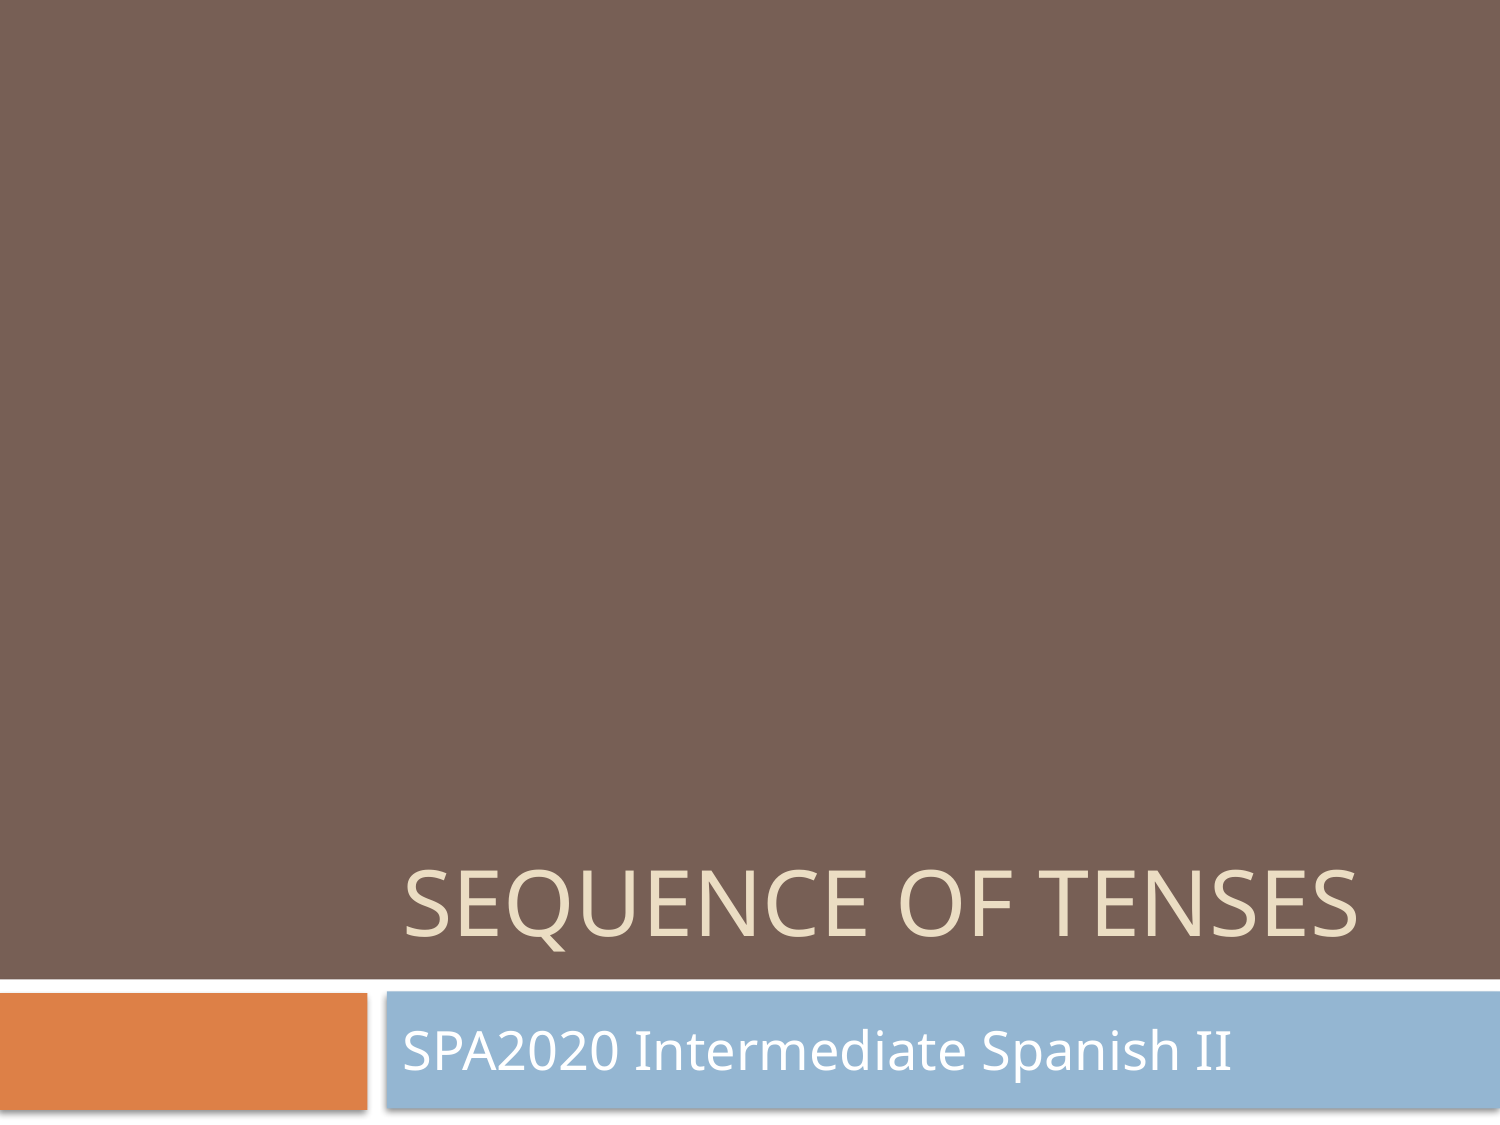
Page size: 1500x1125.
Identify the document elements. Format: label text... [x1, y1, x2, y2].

subtitle SPA2020 Intermediate Spanish II [387, 992, 1488, 1105]
title Sequence of Tenses [387, 662, 1450, 963]
